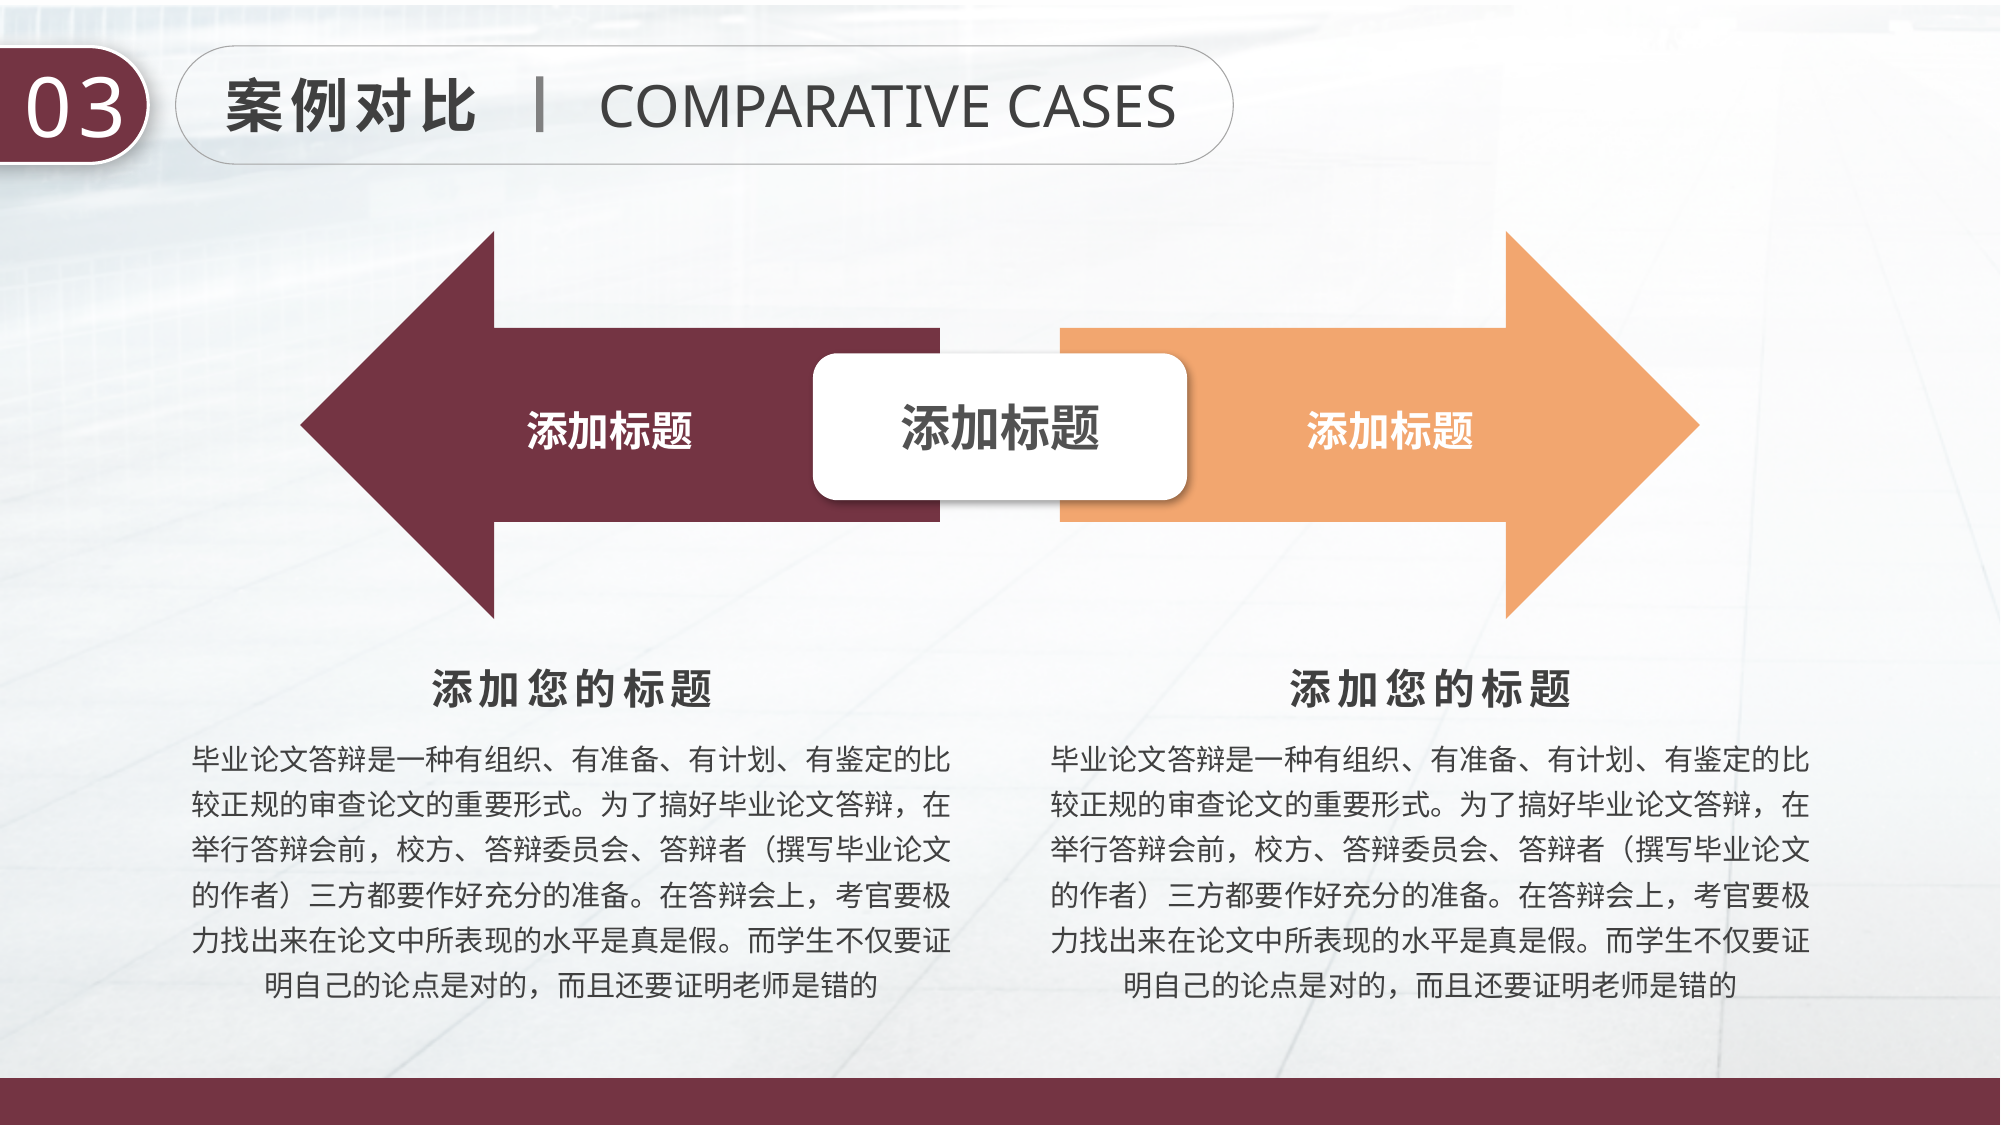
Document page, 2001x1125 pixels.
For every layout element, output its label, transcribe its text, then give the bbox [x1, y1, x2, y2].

text_box 添加您的标题 [1274, 655, 1587, 721]
text_box 毕业论文答辩是一种有组织、有准备、有计划、有鉴定的比较正规的审查论文的重要形式。为了搞好毕业论文答辩，在举行答辩会前，校方、答辩委员会、答辩者（撰写毕业论文的作者）三方都要作好充分的准备。在答辩会上，考官要极力找出来在论文中所表现的水平是真是假。而学生不仅要证明自己的论点是对的，而且还要证明老师是错的 [175, 722, 969, 1011]
text_box 添加标题 [1058, 228, 1702, 622]
text_box [0, 1077, 2000, 1125]
text_box 添加标题 [298, 228, 942, 622]
text_box 添加标题 [811, 352, 1189, 502]
text_box 案例对比 [210, 61, 506, 147]
text_box [174, 44, 1235, 166]
text_box 添加您的标题 [416, 655, 728, 721]
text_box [0, 46, 149, 164]
text_box COMPARATIVE CASES [584, 61, 1193, 147]
picture [0, 0, 2001, 1125]
text_box [535, 75, 545, 133]
text_box 毕业论文答辩是一种有组织、有准备、有计划、有鉴定的比较正规的审查论文的重要形式。为了搞好毕业论文答辩，在举行答辩会前，校方、答辩委员会、答辩者（撰写毕业论文的作者）三方都要作好充分的准备。在答辩会上，考官要极力找出来在论文中所表现的水平是真是假。而学生不仅要证明自己的论点是对的，而且还要证明老师是错的 [1034, 722, 1827, 1011]
